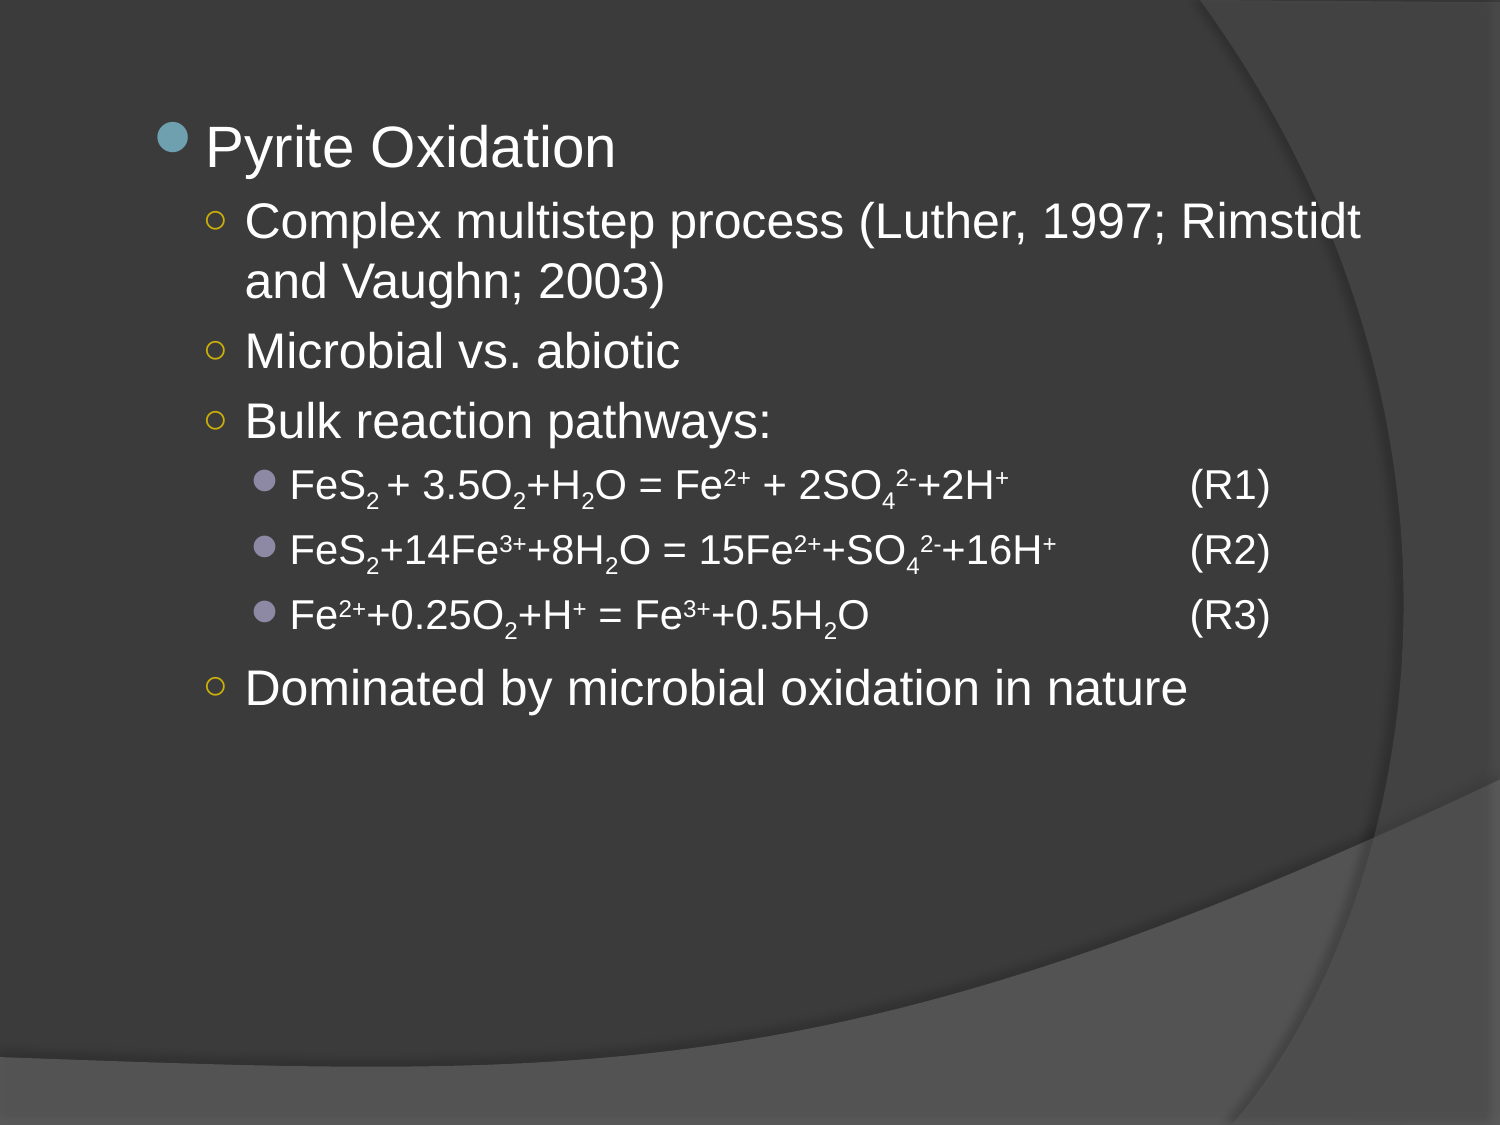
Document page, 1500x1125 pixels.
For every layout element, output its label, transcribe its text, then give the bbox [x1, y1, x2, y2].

list Pyrite Oxidation Complex multistep process (Luther, 1997; Rimstidt and Vaughn; 2003) Microbial vs. abiotic Bulk reaction pathways: FeS2 + 3.5O2+H2O = Fe2+ + 2SO42-+2H+ (R1) FeS2+14Fe3++8H2O = 15Fe2++SO42-+16H+ (R2) Fe2++0.25O2+H+ = Fe3++0.5H2O (R3) Dominated by microbial oxidation in nature [64, 101, 1412, 1035]
